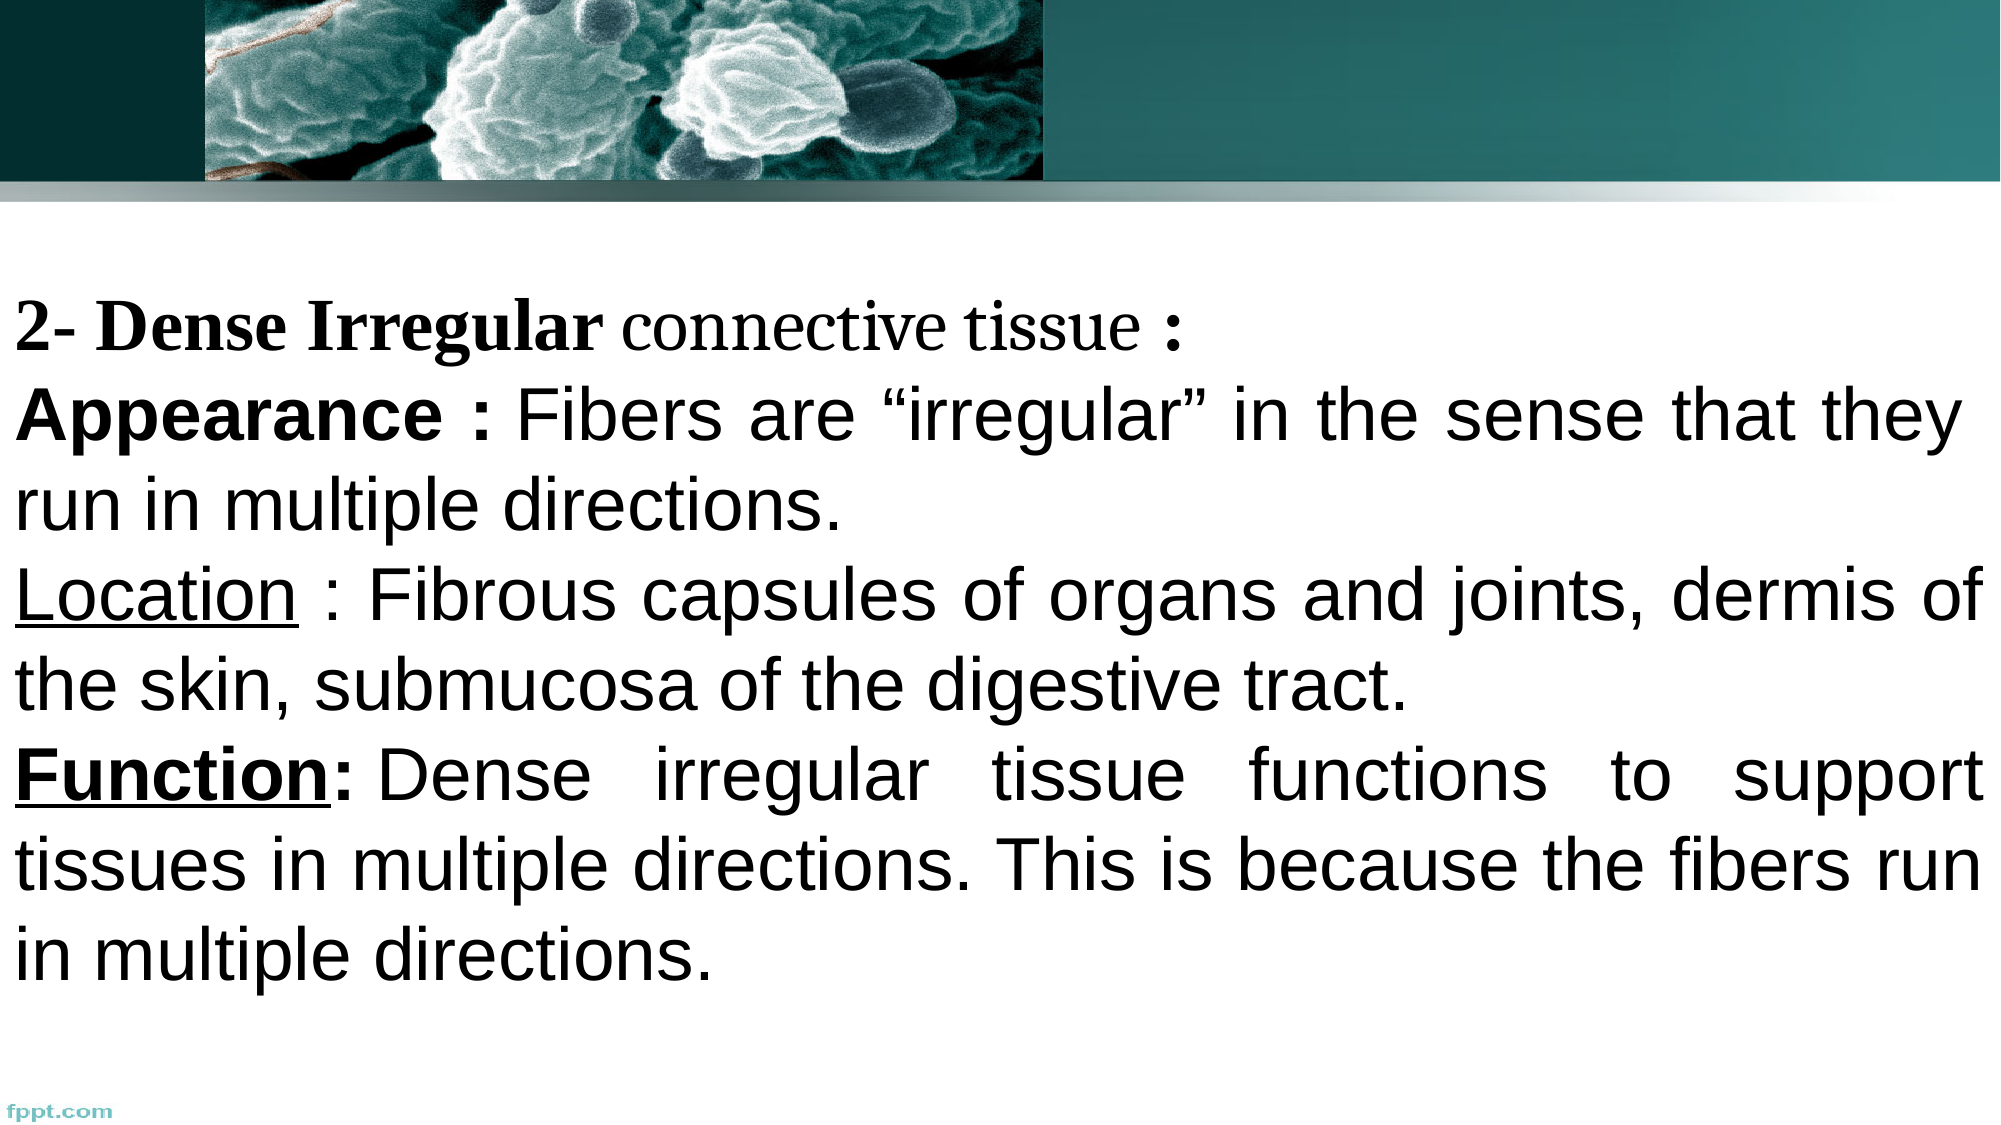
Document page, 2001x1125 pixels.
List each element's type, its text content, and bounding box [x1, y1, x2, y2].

text_box 2- Dense Irregular connective tissue : Appearance : Fibers are “irregular” in the sense that they run in multiple directions. Location : Fibrous capsules of organs and joints, dermis of the skin, submucosa of the digestive tract. Function: Dense irregular tissue functions to support tissues in multiple directions. This is because the fibers run in multiple directions. [0, 222, 2000, 1125]
picture [0, 0, 2001, 1125]
